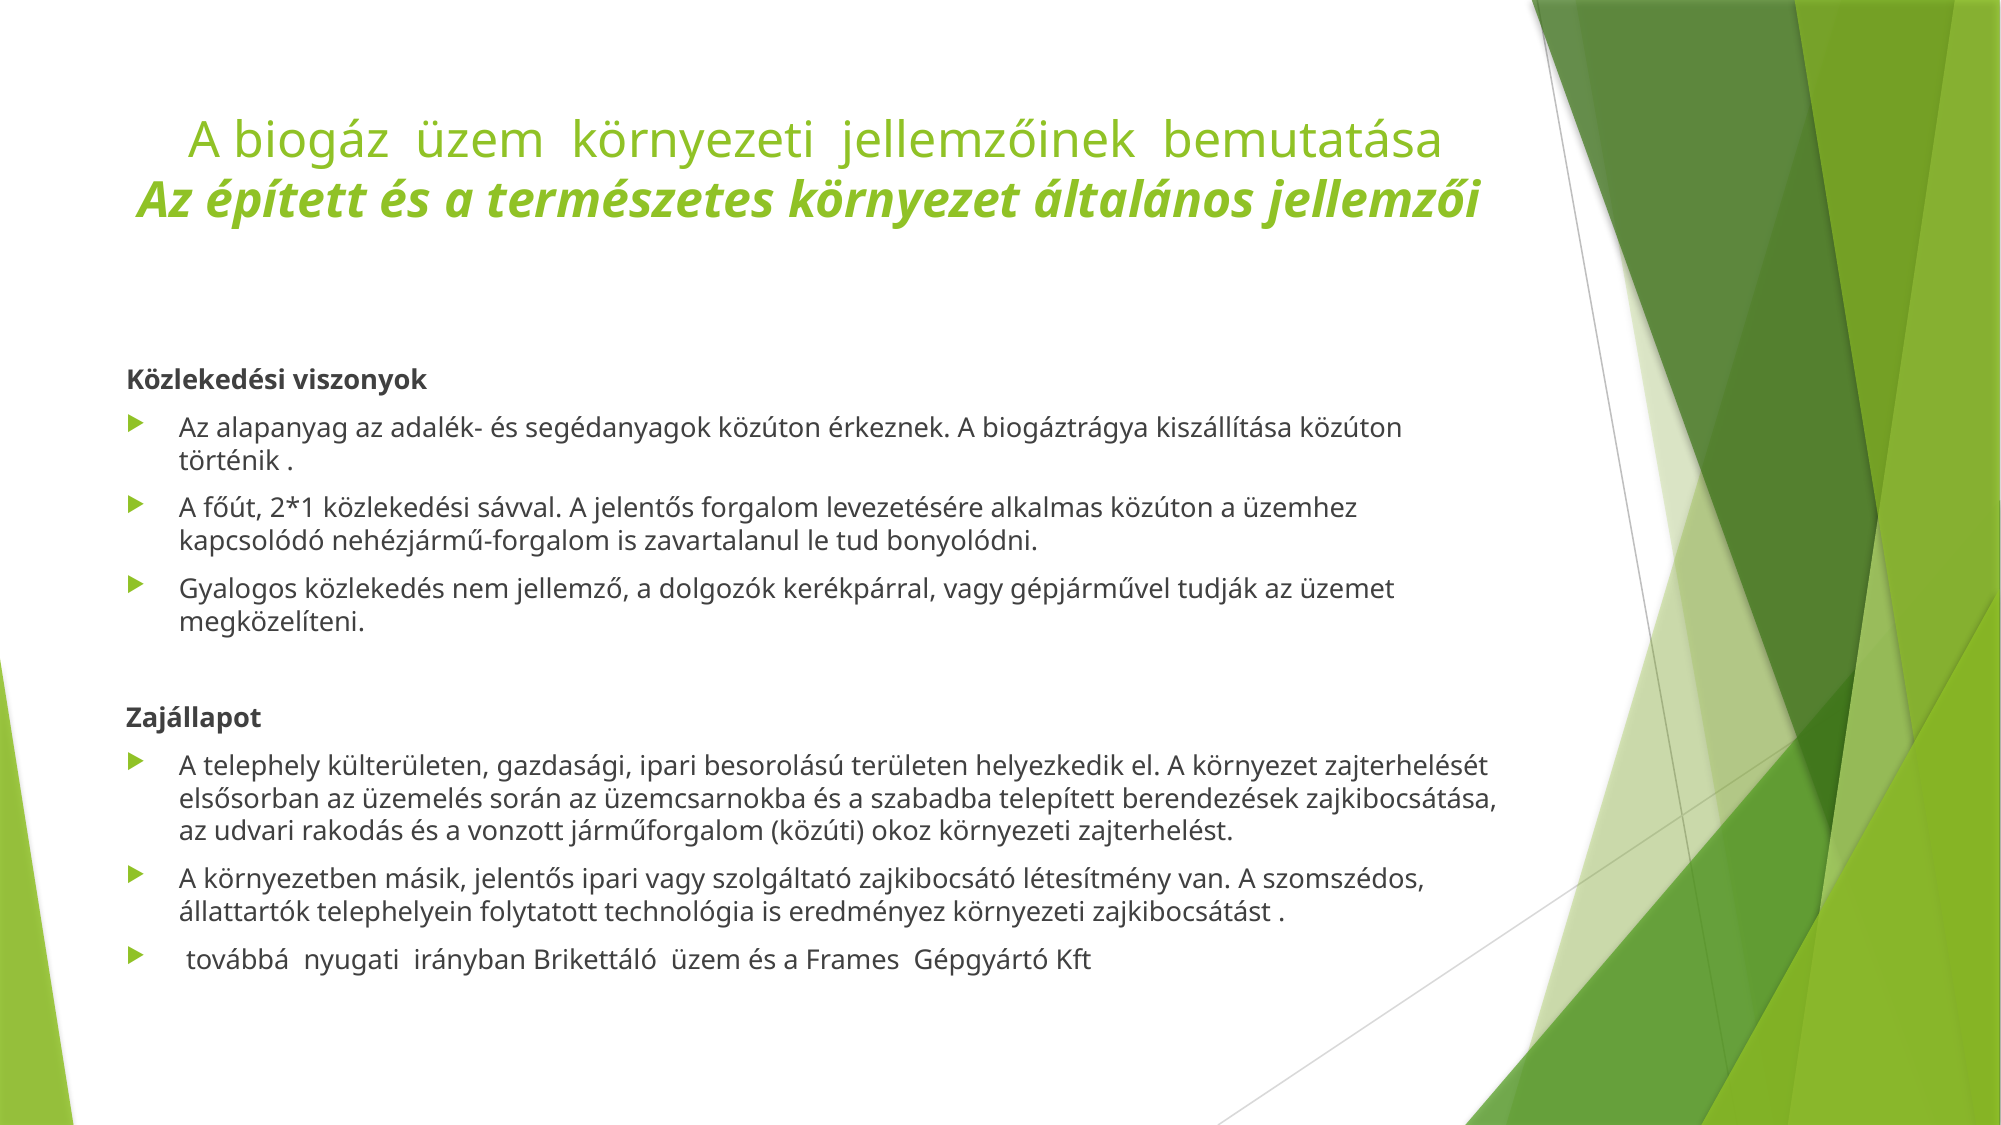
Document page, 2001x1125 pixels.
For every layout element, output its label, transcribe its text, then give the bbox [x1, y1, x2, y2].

title A biogáz üzem környezeti jellemzőinek bemutatása Az épített és a természetes környezet általános jellemzői [111, 99, 1522, 317]
list Közlekedési viszonyok Az alapanyag az adalék- és segédanyagok közúton érkeznek. A biogáztrágya kiszállítása közúton történik . A főút, 2*1 közlekedési sávval. A jelentős forgalom levezetésére alkalmas közúton a üzemhez kapcsolódó nehézjármű-forgalom is zavartalanul le tud bonyolódni. Gyalogos közlekedés nem jellemző, a dolgozók kerékpárral, vagy gépjárművel tudják az üzemet megközelíteni. Zajállapot A telephely külterületen, gazdasági, ipari besorolású területen helyezkedik el. A környezet zajterhelését elsősorban az üzemelés során az üzemcsarnokba és a szabadba telepített berendezések zajkibocsátása, az udvari rakodás és a vonzott járműforgalom (közúti) okoz környezeti zajterhelést. A környezetben másik, jelentős ipari vagy szolgáltató zajkibocsátó létesítmény van. A szomszédos, állattartók telephelyein folytatott technológia is eredményez környezeti zajkibocsátást . továbbá nyugati irányban Brikettáló üzem és a Frames Gépgyártó Kft [111, 354, 1522, 992]
